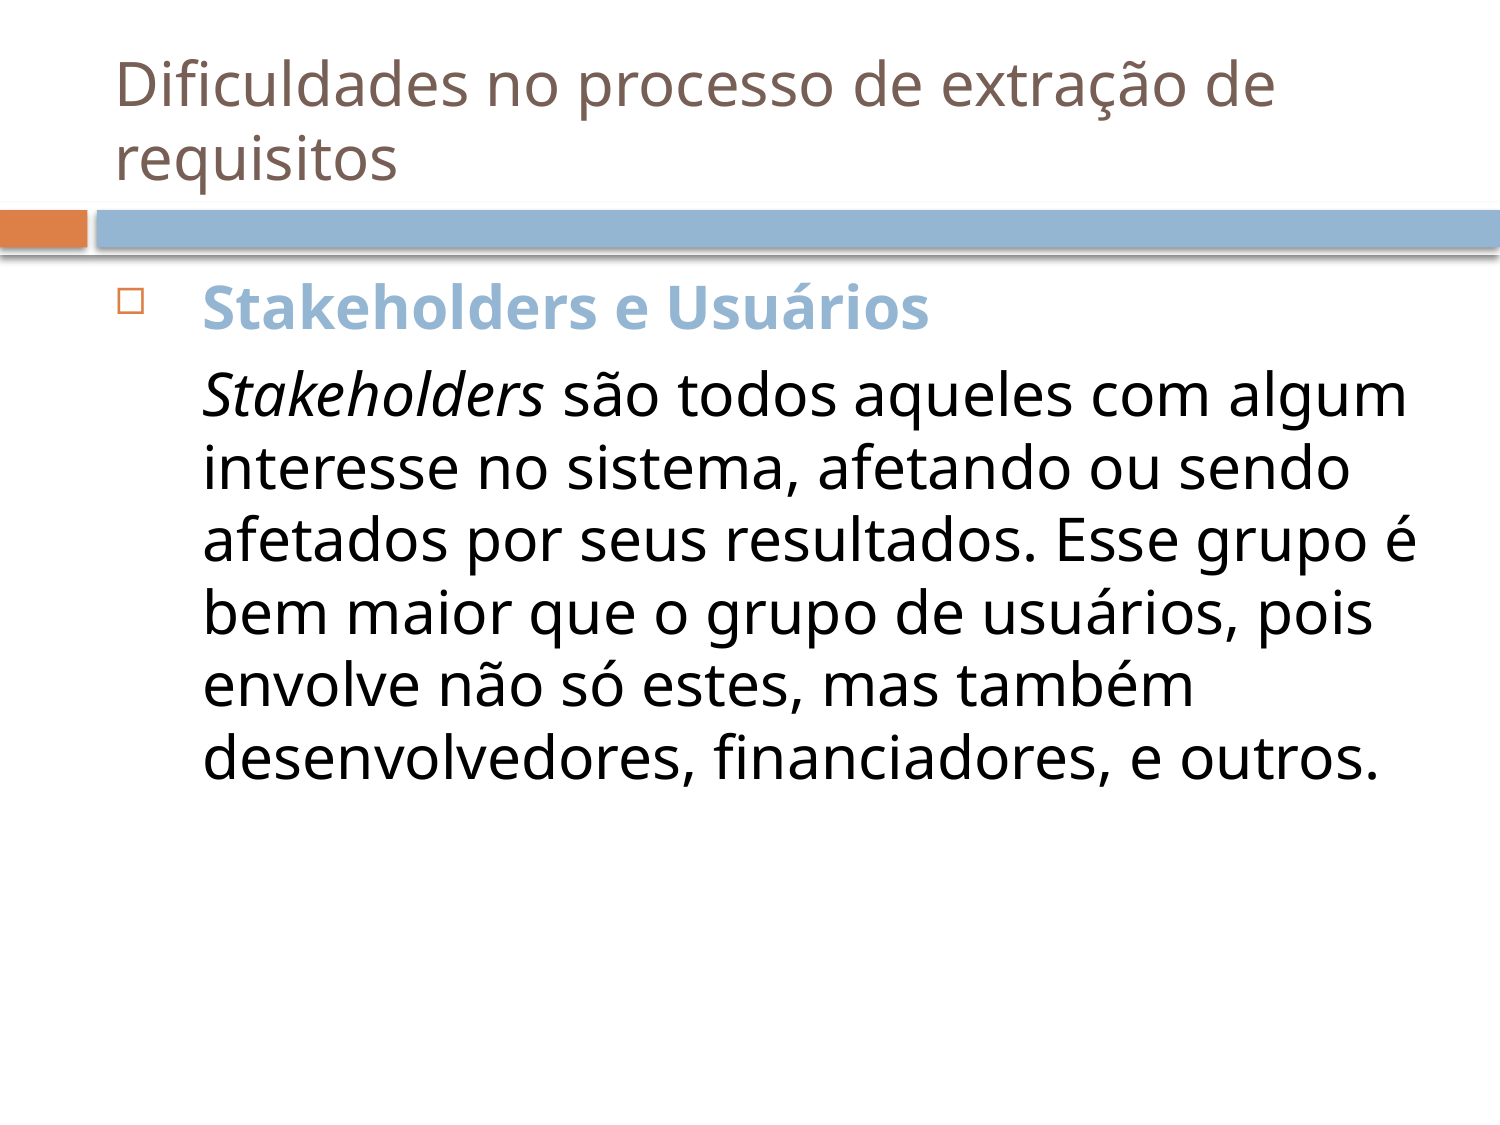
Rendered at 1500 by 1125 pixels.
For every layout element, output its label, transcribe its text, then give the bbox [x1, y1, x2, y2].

title Dificuldades no processo de extração de requisitos [100, 37, 1438, 200]
list Stakeholders e Usuários Stakeholders são todos aqueles com algum interesse no sistema, afetando ou sendo afetados por seus resultados. Esse grupo é bem maior que o grupo de usuários, pois envolve não só estes, mas também desenvolvedores, financiadores, e outros. [100, 262, 1438, 1005]
